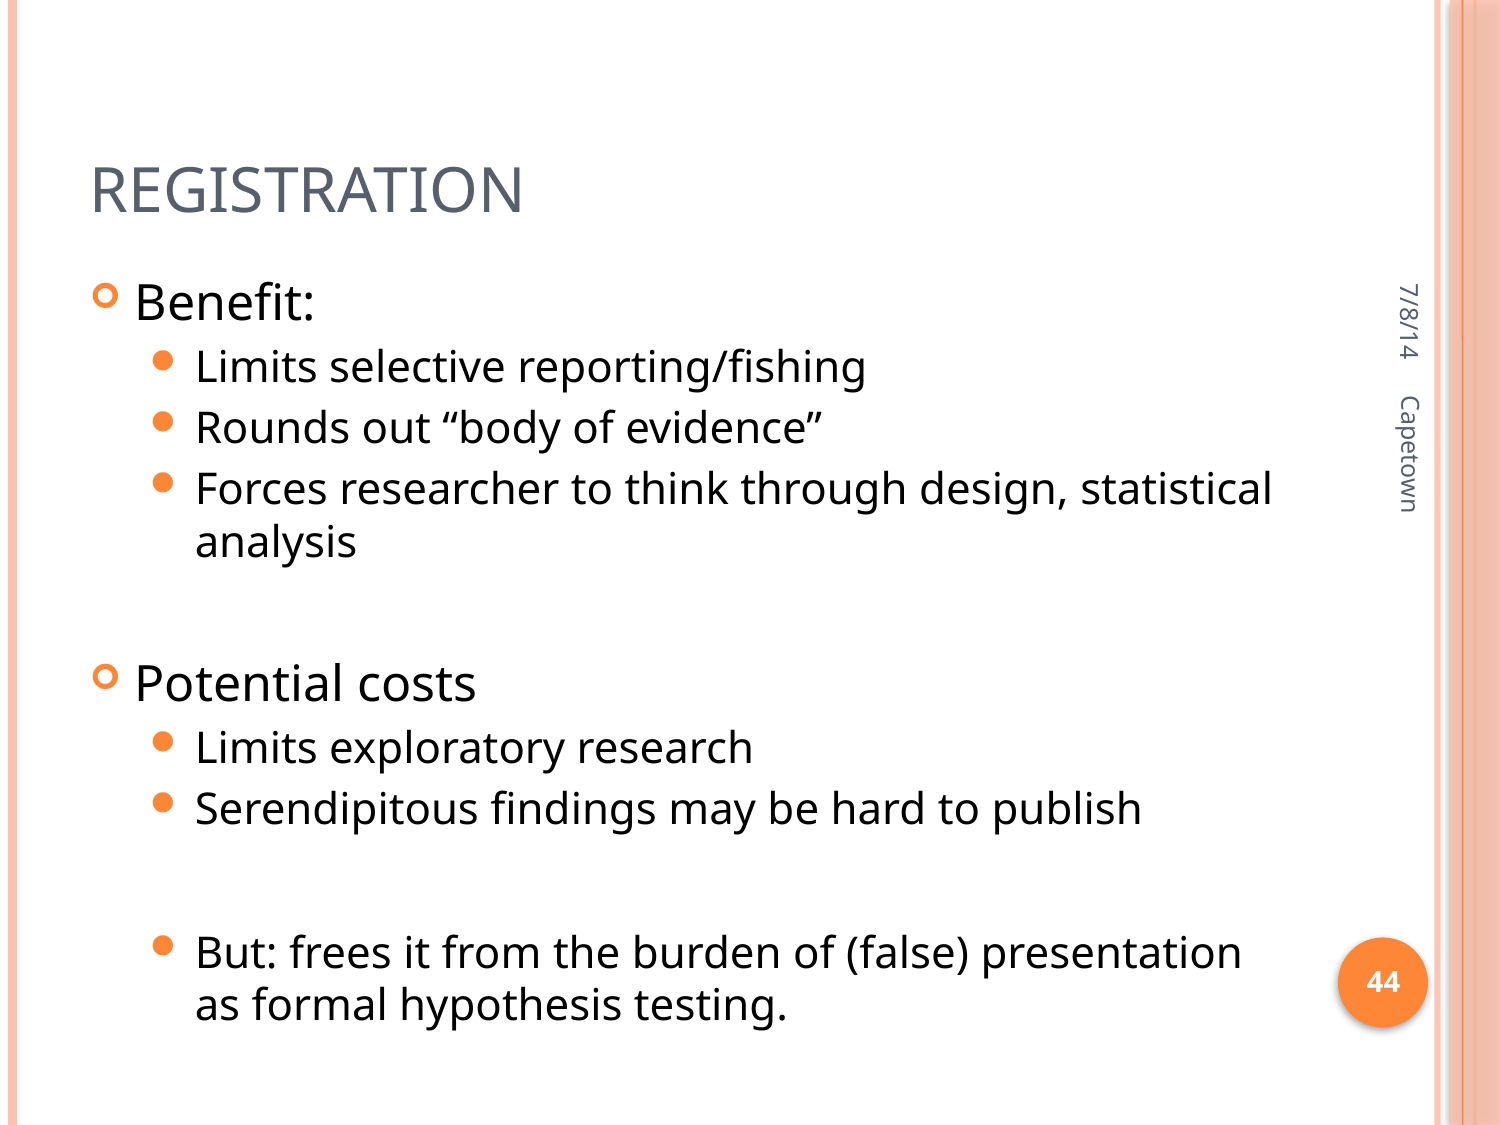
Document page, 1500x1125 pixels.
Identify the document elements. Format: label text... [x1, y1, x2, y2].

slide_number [1378, 43, 1442, 374]
title Registration [75, 45, 1300, 233]
slide_number 44 [1333, 940, 1434, 1027]
footer Capetown [1379, 380, 1440, 906]
list Benefit: Limits selective reporting/fishing Rounds out “body of evidence” Forces researcher to think through design, statistical analysis Potential costs Limits exploratory research Serendipitous findings may be hard to publish But: frees it from the burden of (false) presentation as formal hypothesis testing. [75, 262, 1300, 1062]
